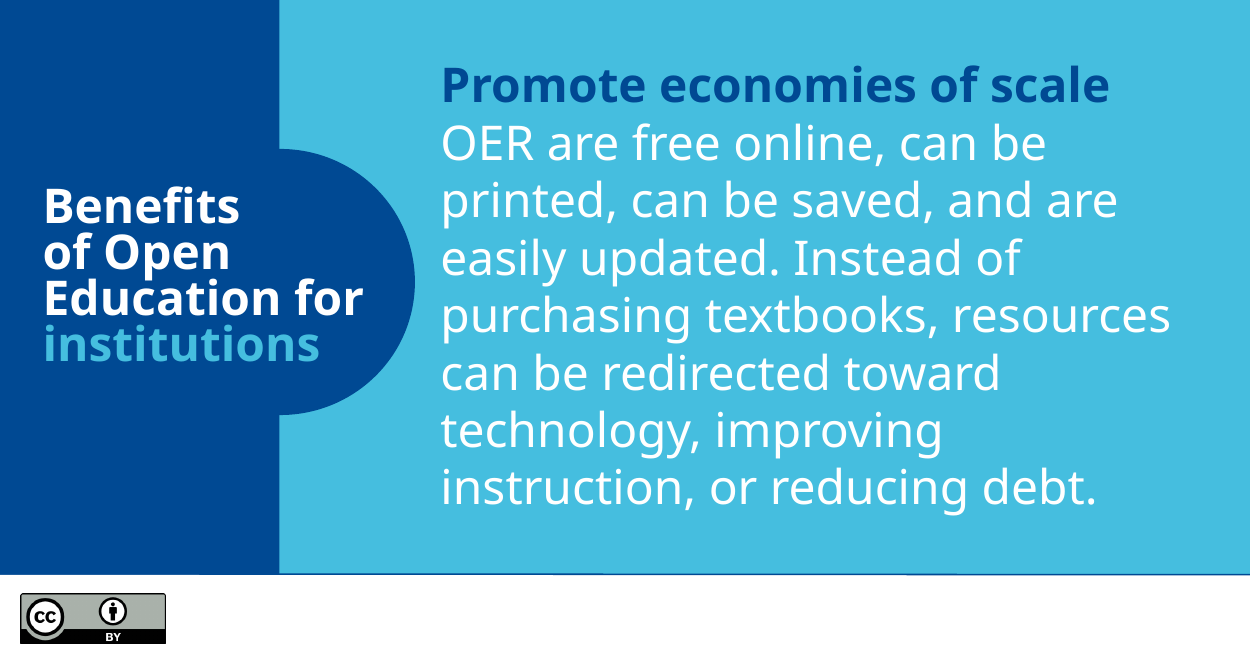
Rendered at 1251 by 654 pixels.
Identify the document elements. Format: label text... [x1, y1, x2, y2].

text_box [0, 0, 280, 573]
text_box [382, 194, 415, 370]
picture [20, 592, 166, 645]
text_box [196, 386, 365, 416]
text_box [0, 582, 1250, 654]
text_box Promote economies of scale OER are free online, can be printed, can be saved, and are easily updated. Instead of purchasing textbooks, resources can be redirected toward technology, improving instruction, or reducing debt. [425, 39, 1223, 530]
text_box [206, 148, 355, 171]
text_box Benefits of Open Education for institutions [27, 171, 382, 386]
